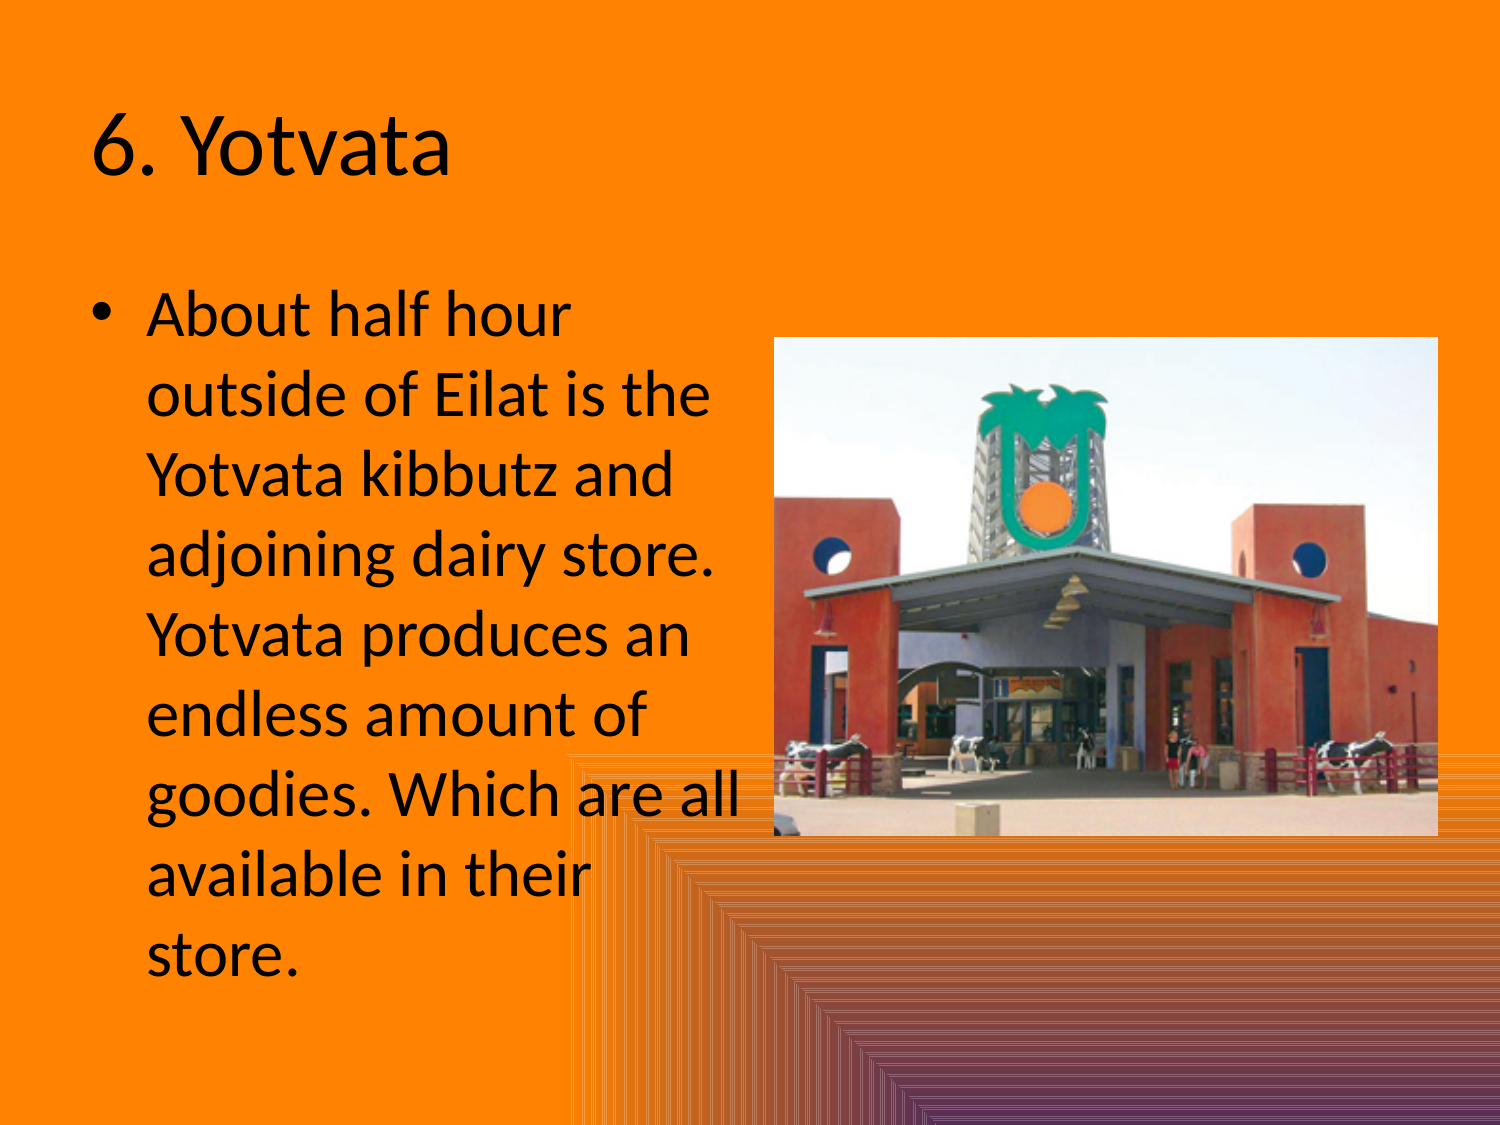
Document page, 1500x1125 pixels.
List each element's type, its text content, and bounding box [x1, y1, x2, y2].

list About half hour outside of Eilat is the Yotvata kibbutz and adjoining dairy store. Yotvata produces an endless amount of goodies. Which are all available in their store. [75, 262, 1425, 1005]
title 6. Yotvata [75, 45, 1425, 233]
picture [774, 337, 1438, 836]
